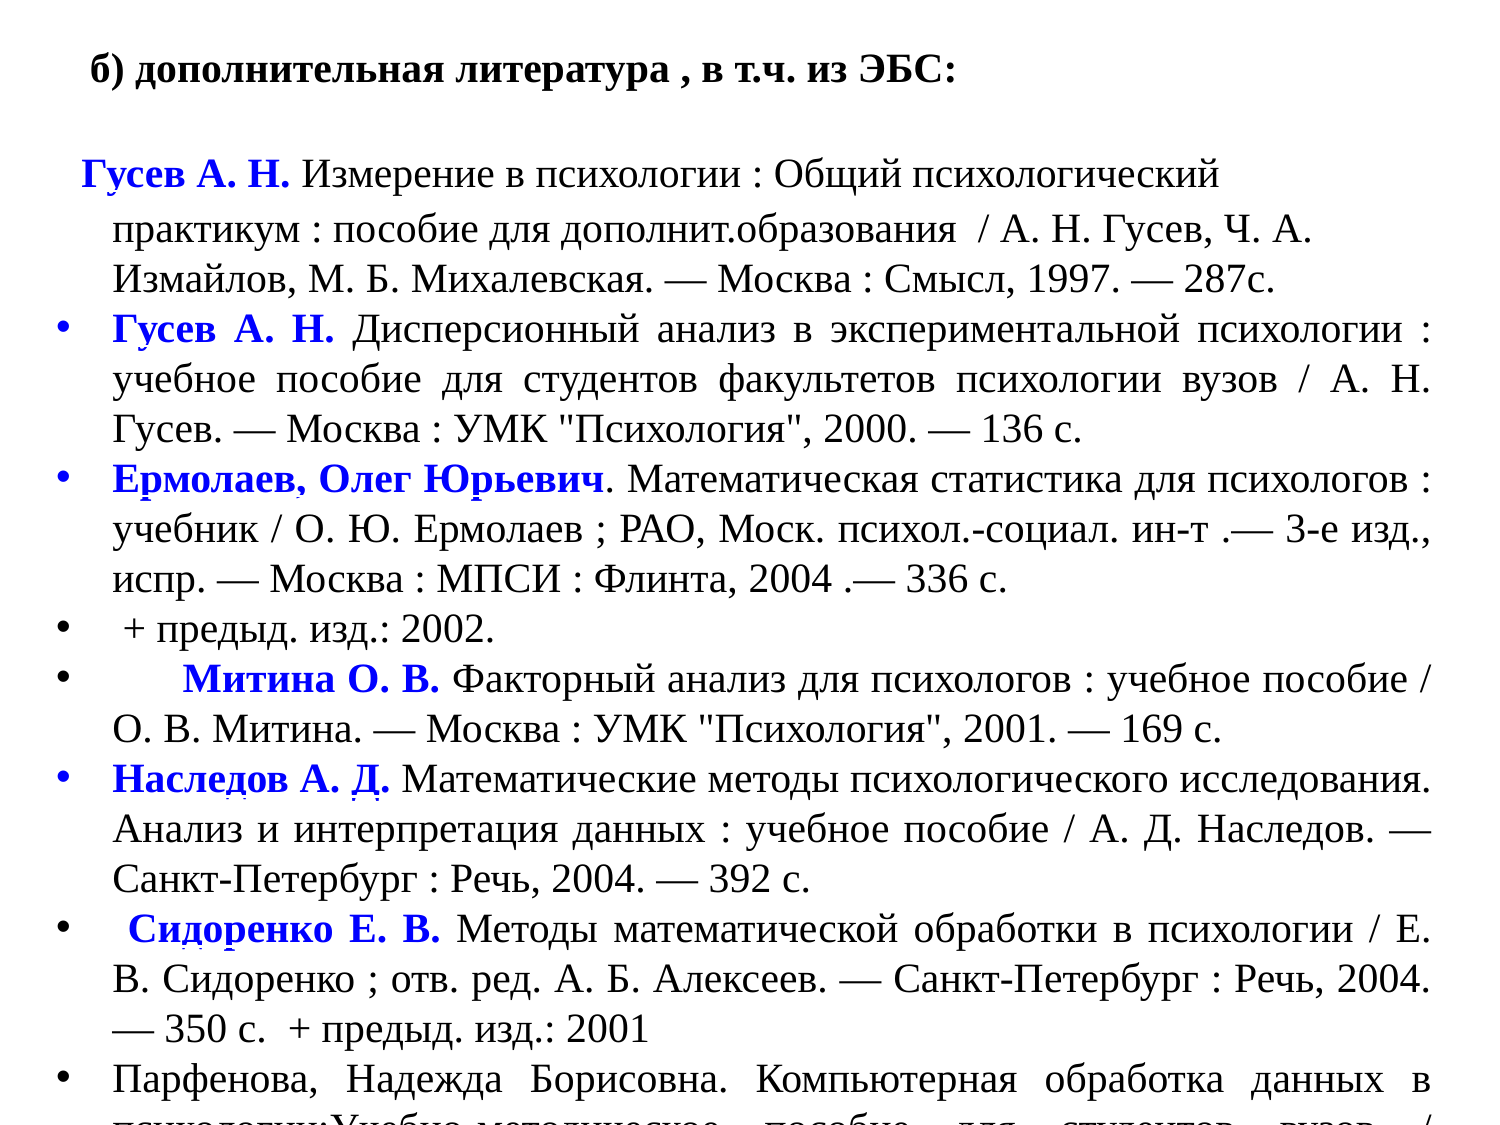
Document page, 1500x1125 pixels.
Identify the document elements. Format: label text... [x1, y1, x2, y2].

text_box Гусев А. Н. Измерение в психологии : Общий психологический практикум : пособие для дополнит.образования / А. Н. Гусев, Ч. А. Измайлов, М. Б. Михалевская. — Москва : Смысл, 1997. — 287с. Гусев А. Н. Дисперсионный анализ в экспериментальной психологии : учебное пособие для студентов факультетов психологии вузов / А. Н. Гусев. — Москва : УМК "Психология", 2000. — 136 с. Ермолаев, Олег Юрьевич. Математическая статистика для психологов : учебник / О. Ю. Ермолаев ; РАО, Моск. психол.-социал. ин-т .— 3-е изд., испр. — Москва : МПСИ : Флинта, 2004 .— 336 с. + предыд. изд.: 2002. Митина О. В. Факторный анализ для психологов : учебное пособие / О. В. Митина. — Москва : УМК "Психология", 2001. — 169 с. Наследов А. Д. Математические методы психологического исследования. Анализ и интерпретация данных : учебное пособие / А. Д. Наследов. — Санкт-Петербург : Речь, 2004. — 392 с. Сидоренко Е. В. Методы математической обработки в психологии / Е. В. Сидоренко ; отв. ред. А. Б. Алексеев. — Санкт-Петербург : Речь, 2004. — 350 с. + предыд. изд.: 2001 Парфенова, Надежда Борисовна. Компьютерная обработка данных в психологии:Учебно-методическое пособие для студентов вузов / Минобраз.РФ,Псков.гос.пед.ин-т им.С.М.Кирова .— Псков : ПГПИ, 2002 .— 54с. — Библиогр.:с.50. — ISBN 5-87854-208-0. [41, 113, 1447, 1005]
text_box б) дополнительная литература , в т.ч. из ЭБС: [75, 45, 1425, 113]
